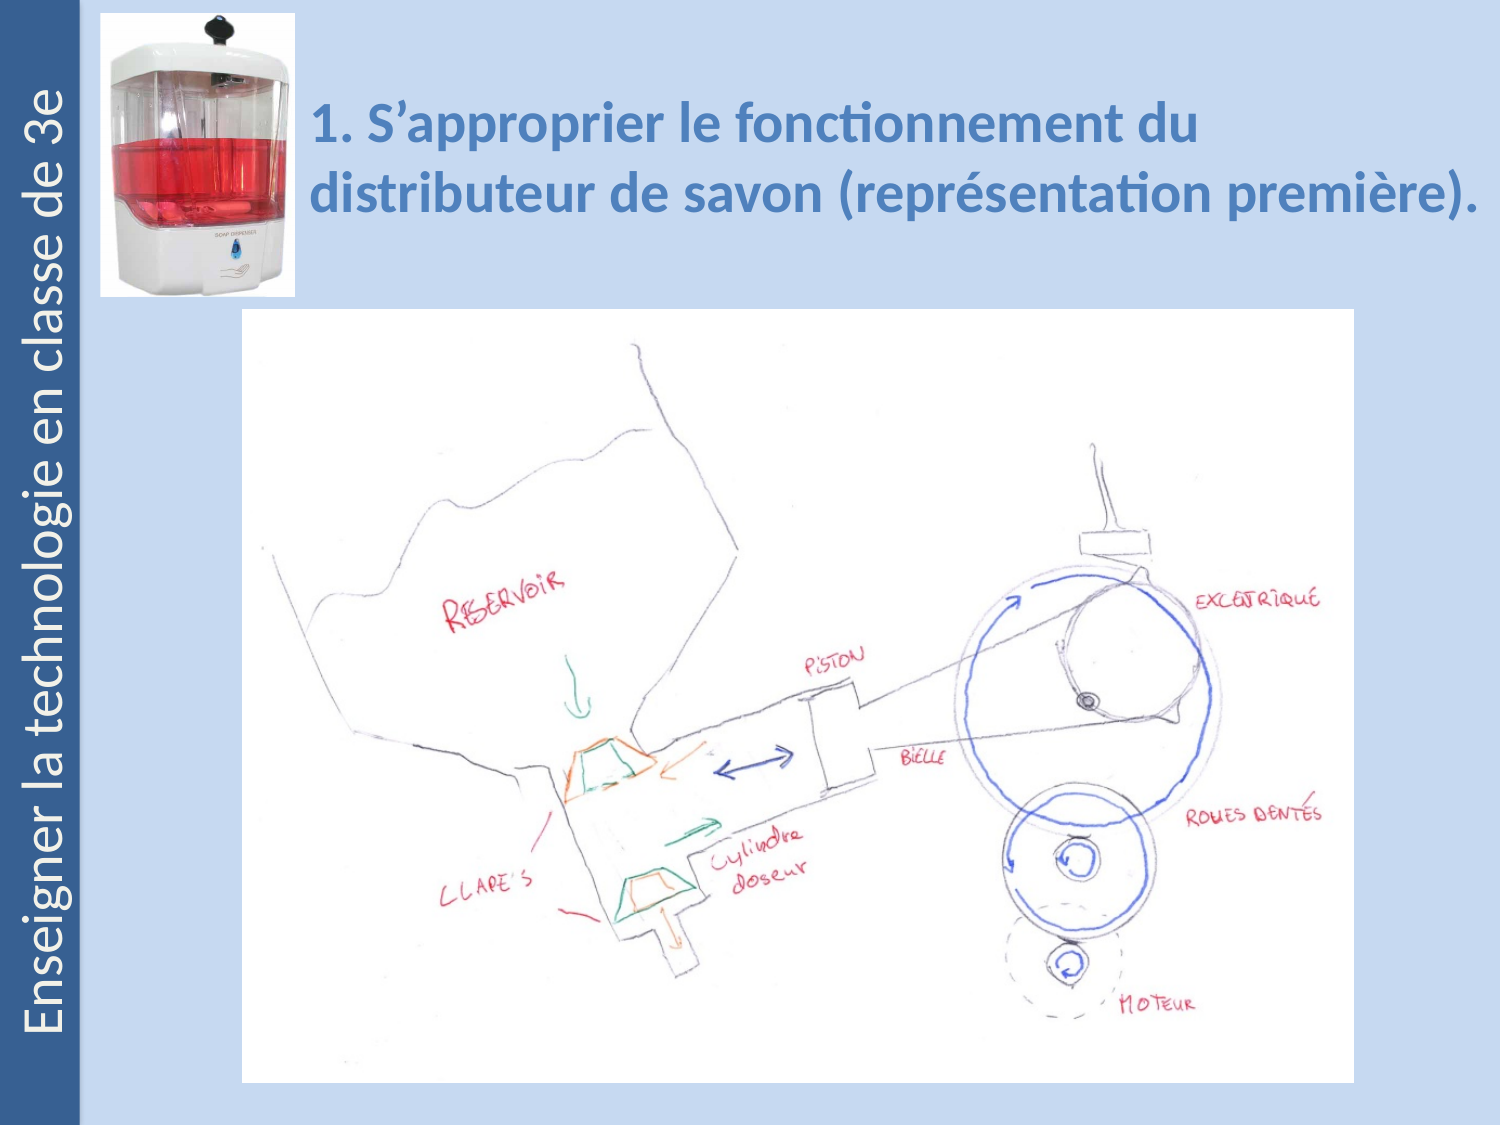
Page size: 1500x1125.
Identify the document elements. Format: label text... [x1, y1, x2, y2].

text_box Enseigner la technologie en classe de 3e [0, 0, 80, 1125]
picture [241, 309, 1354, 1083]
text_box 1. S’approprier le fonctionnement du distributeur de savon (représentation première). [302, 77, 1500, 232]
picture [100, 13, 296, 298]
